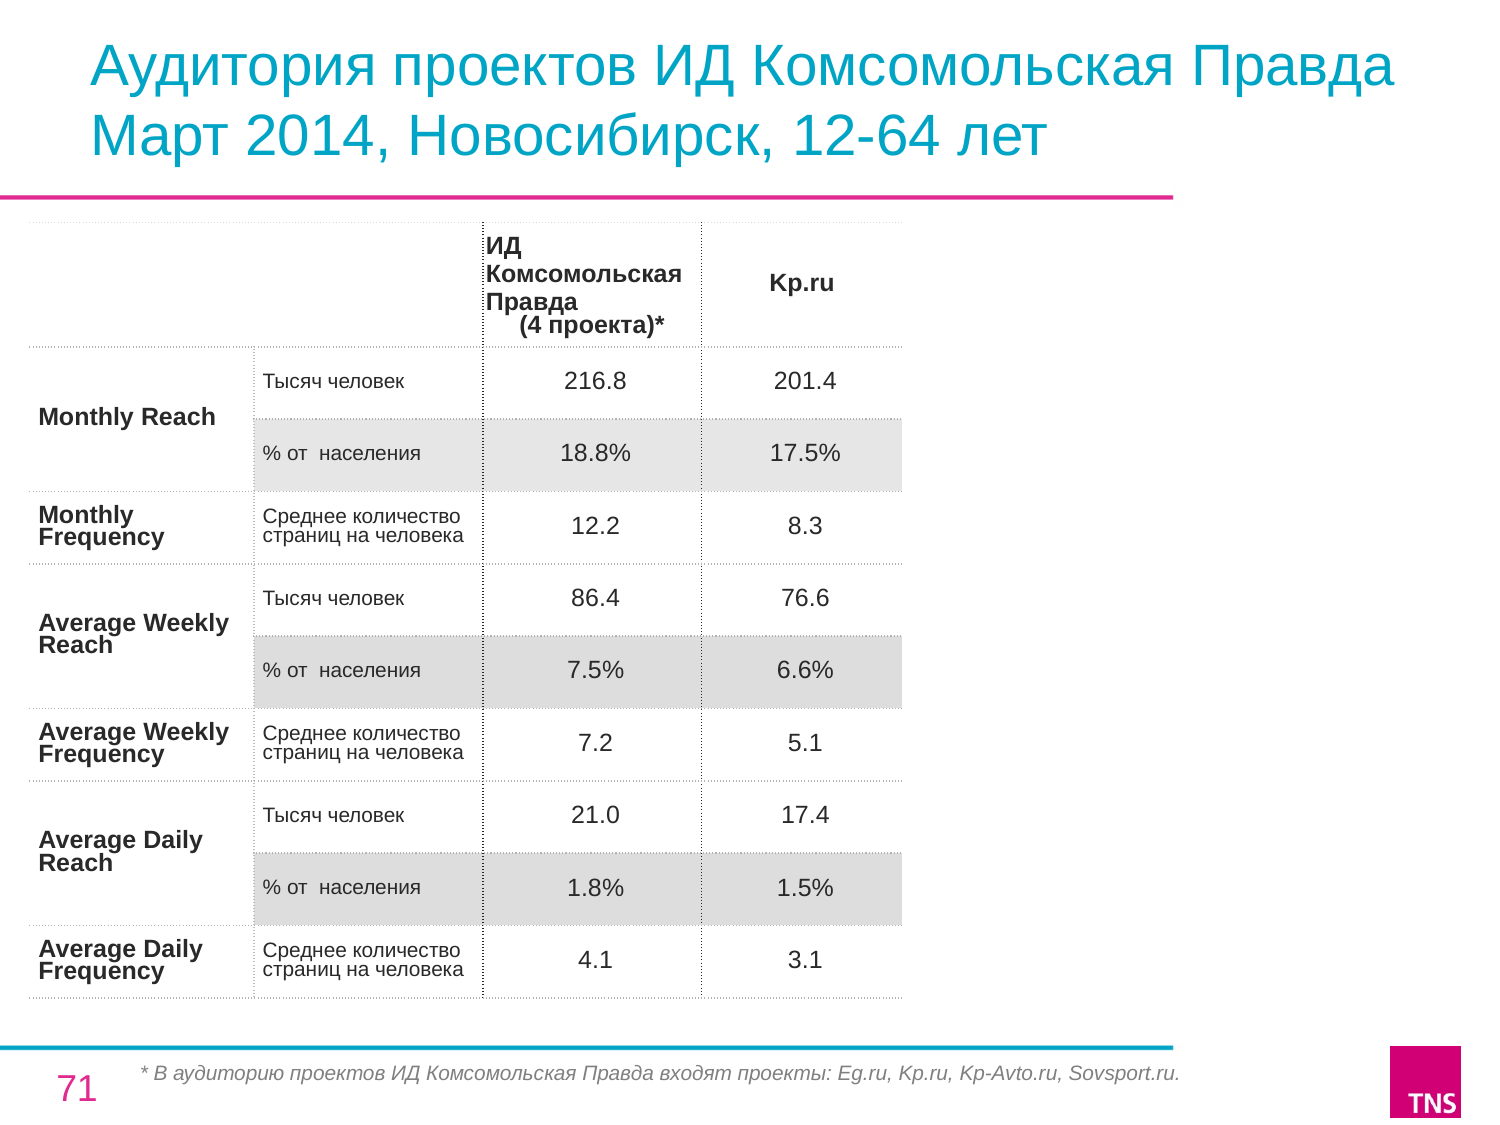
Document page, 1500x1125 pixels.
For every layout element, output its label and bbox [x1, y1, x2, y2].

text_box [124, 1052, 1463, 1092]
table_cell [29, 347, 902, 998]
picture [0, 0, 1500, 1125]
slide_number [40, 1055, 392, 1125]
table_header [29, 223, 902, 347]
title [74, 8, 1476, 187]
